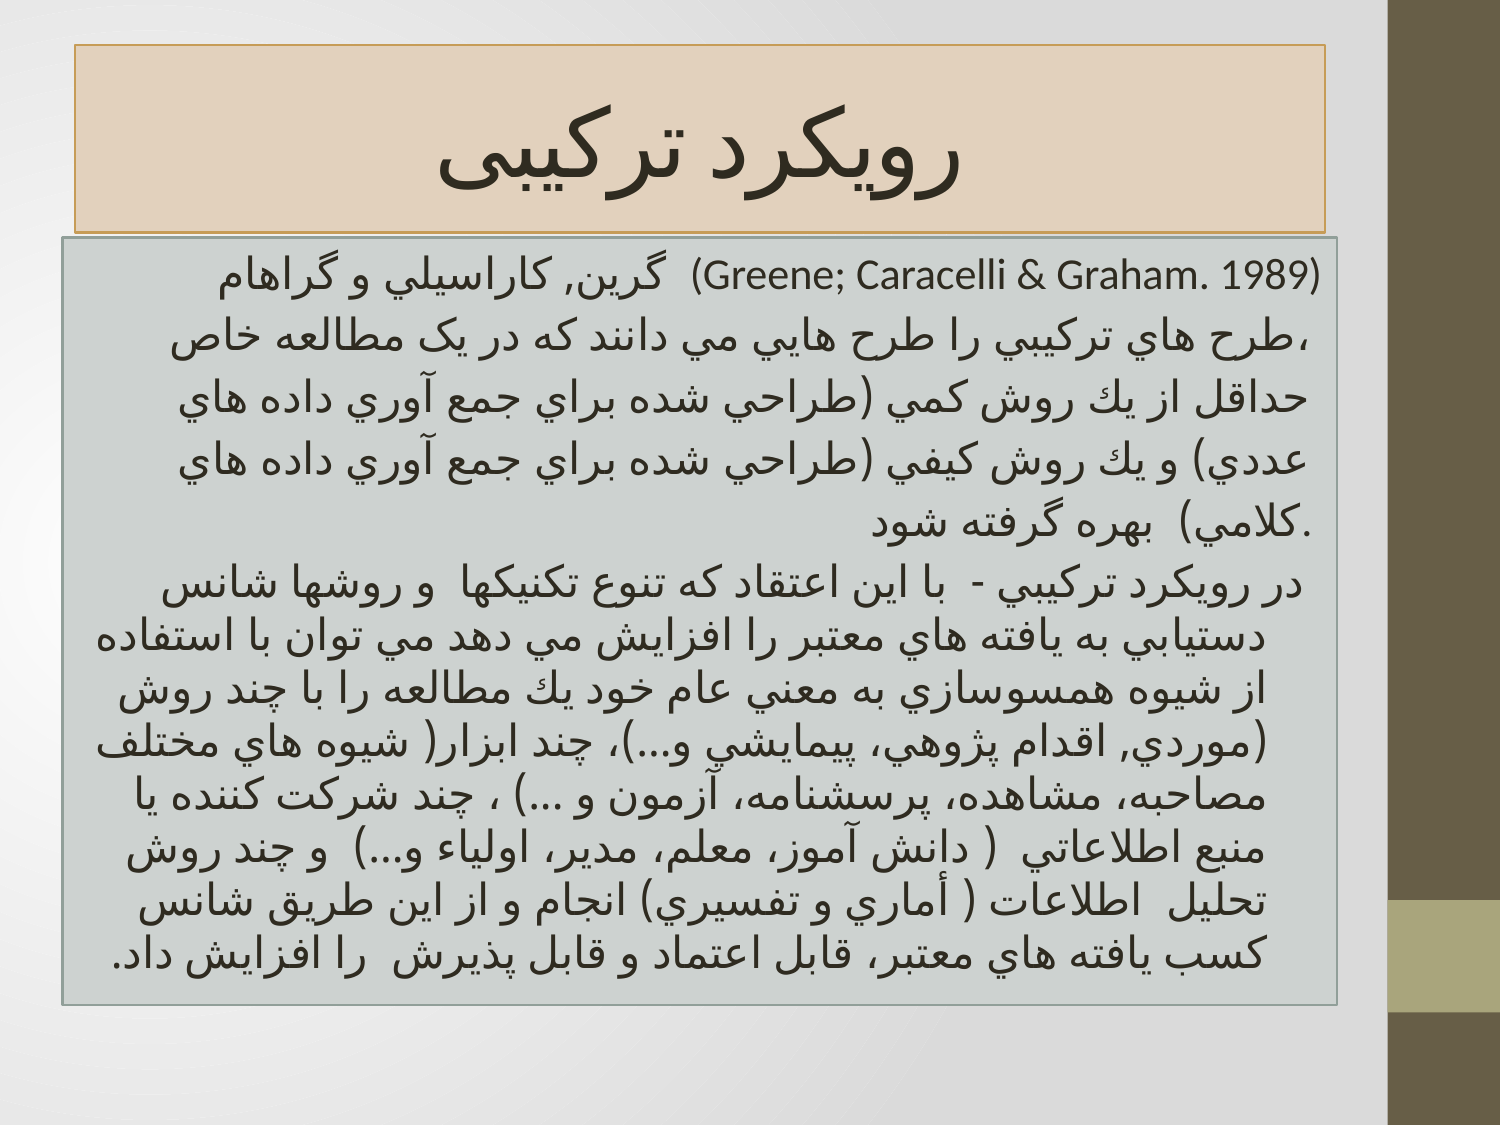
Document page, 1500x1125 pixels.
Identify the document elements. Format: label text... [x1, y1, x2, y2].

title رویکرد ترکیبی [74, 44, 1326, 234]
list گرين, كاراسيلي و گراهام (Greene; Caracelli & Graham. 1989) طرح هاي تركيبي را طرح هايي مي دانند كه در یک مطالعه خاص، حداقل از يك روش كمي (طراحي شده براي جمع آوري داده هاي عددي) و يك روش كيفي (طراحي شده براي جمع آوري داده هاي كلامي) بهره گرفته شود. در رويكرد تركيبي - با اين اعتقاد كه تنوع تكنيكها و روشها شانس دستيابي به يافته هاي معتبر را افزايش مي دهد مي توان با استفاده از شيوه همسوسازي به معني عام خود يك مطالعه را با چند روش (موردي, اقدام پژوهي، پيمايشي و...)، چند ابزار( شيوه هاي مختلف مصاحبه، مشاهده، پرسشنامه، آزمون و ...) ، چند شركت كننده يا منبع اطلاعاتي ( دانش آموز، معلم، مدير، اولياء و...) و چند روش تحليل اطلاعات ( أماري و تفسيري) انجام و از اين طريق شانس كسب يافته هاي معتبر، قابل اعتماد و قابل پذيرش را افزايش داد. [61, 236, 1338, 1006]
